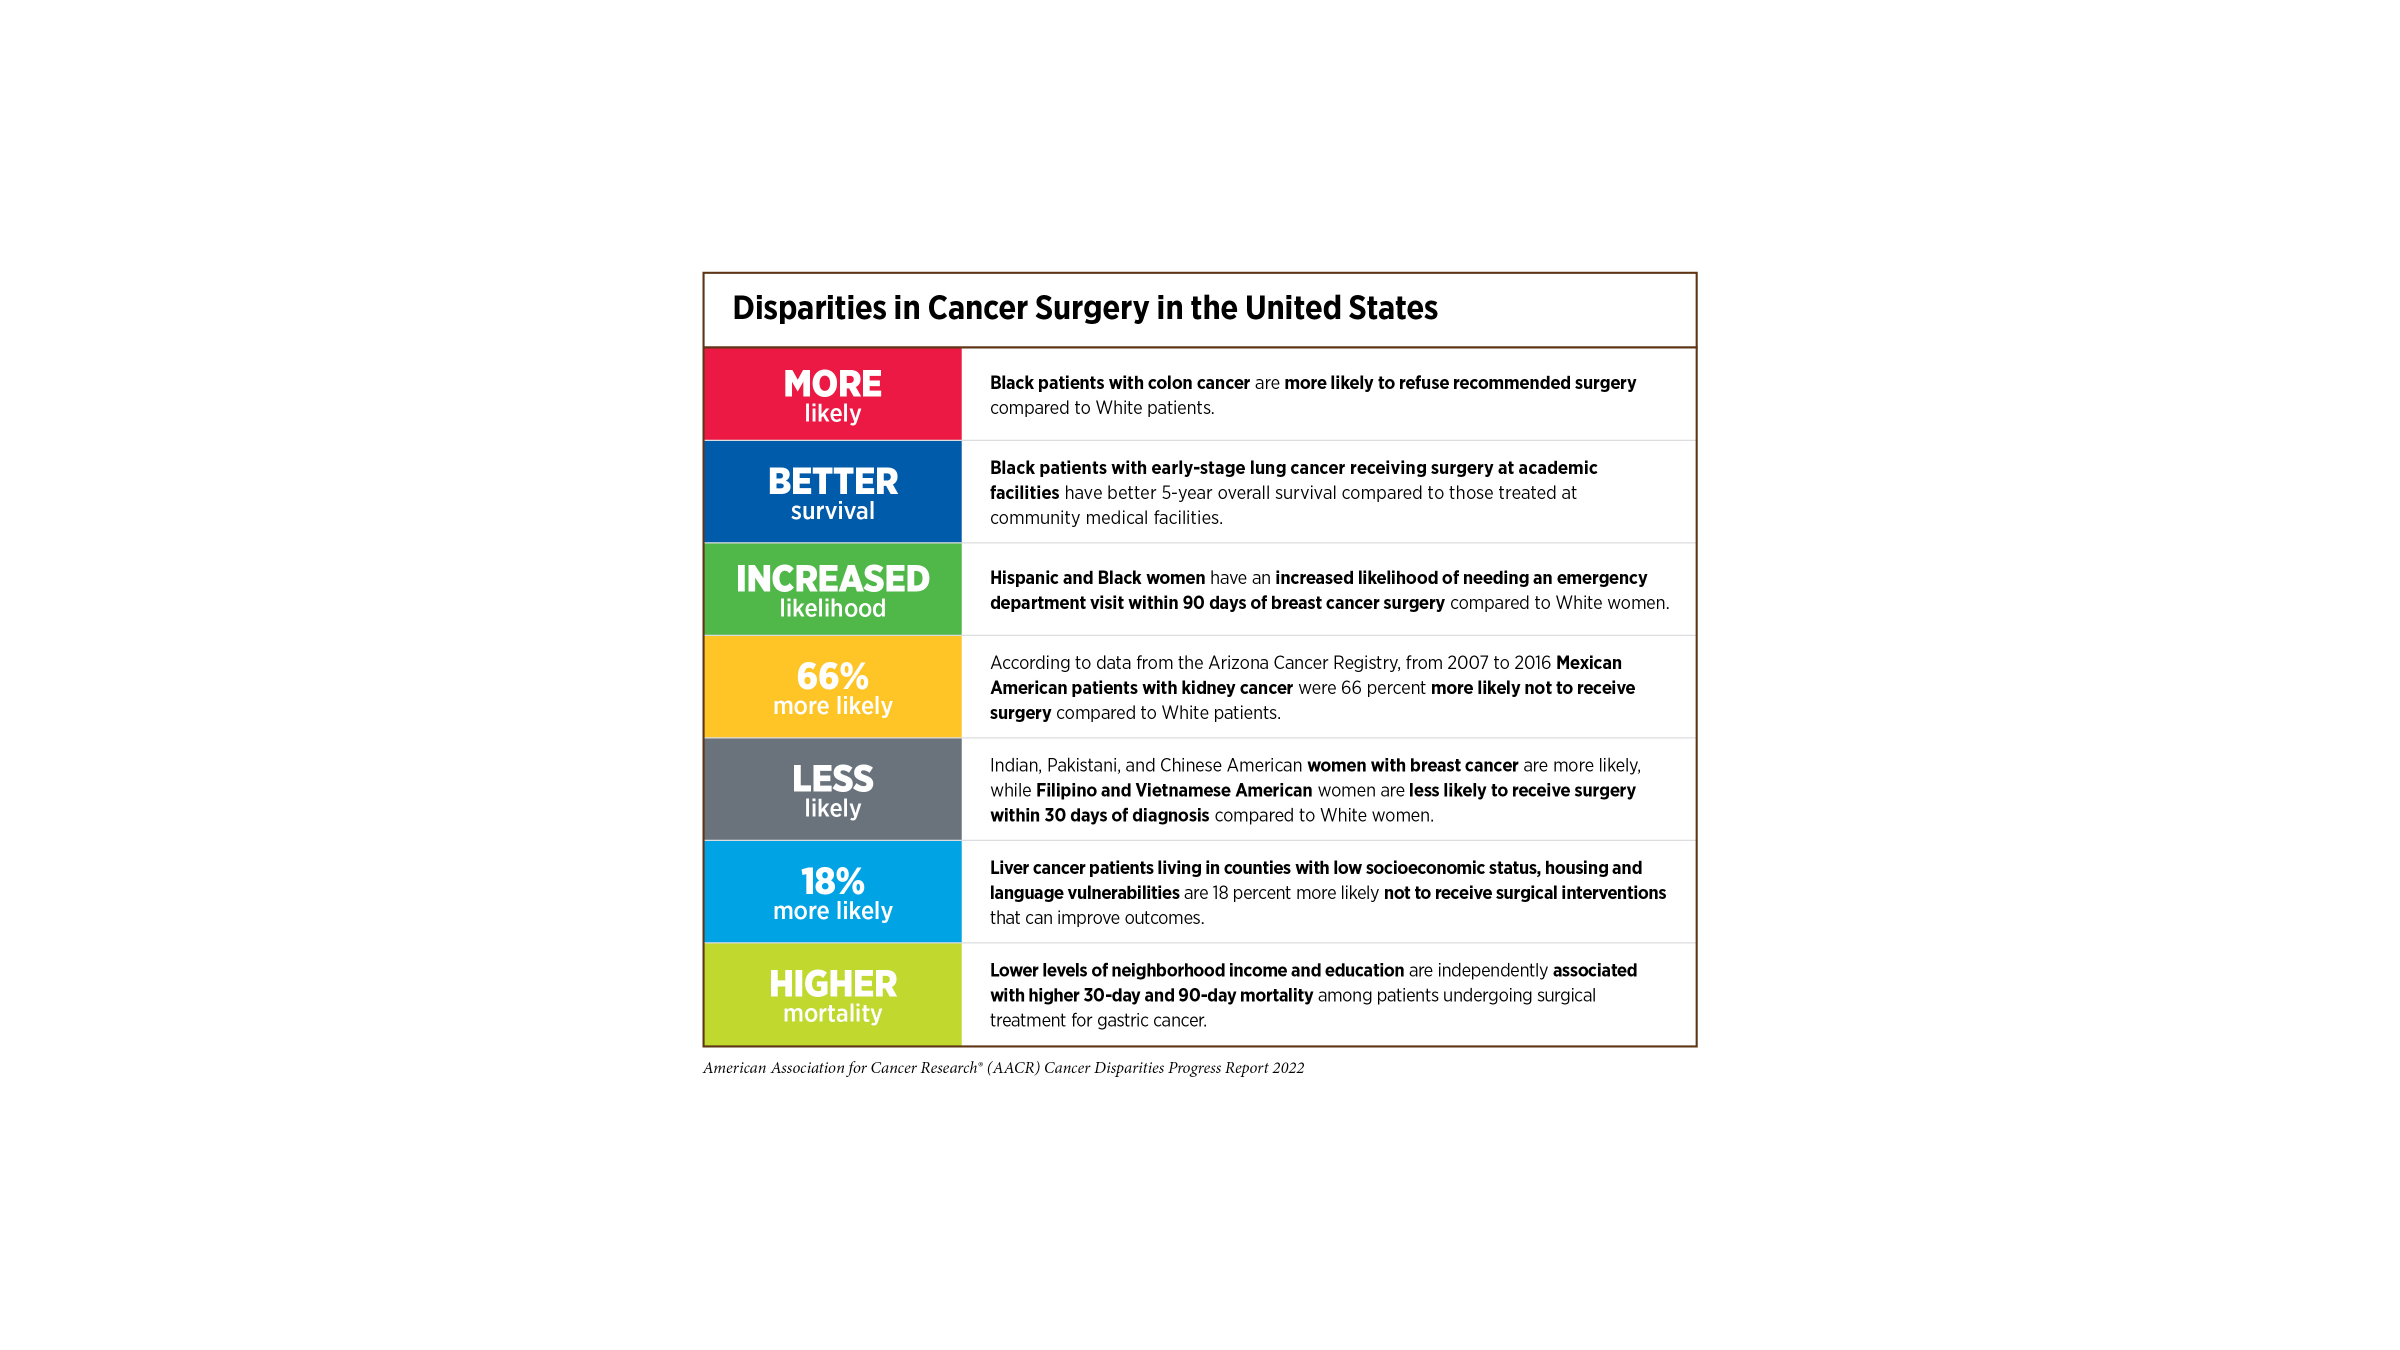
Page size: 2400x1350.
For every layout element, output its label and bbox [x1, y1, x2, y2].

picture [684, 253, 1716, 1097]
